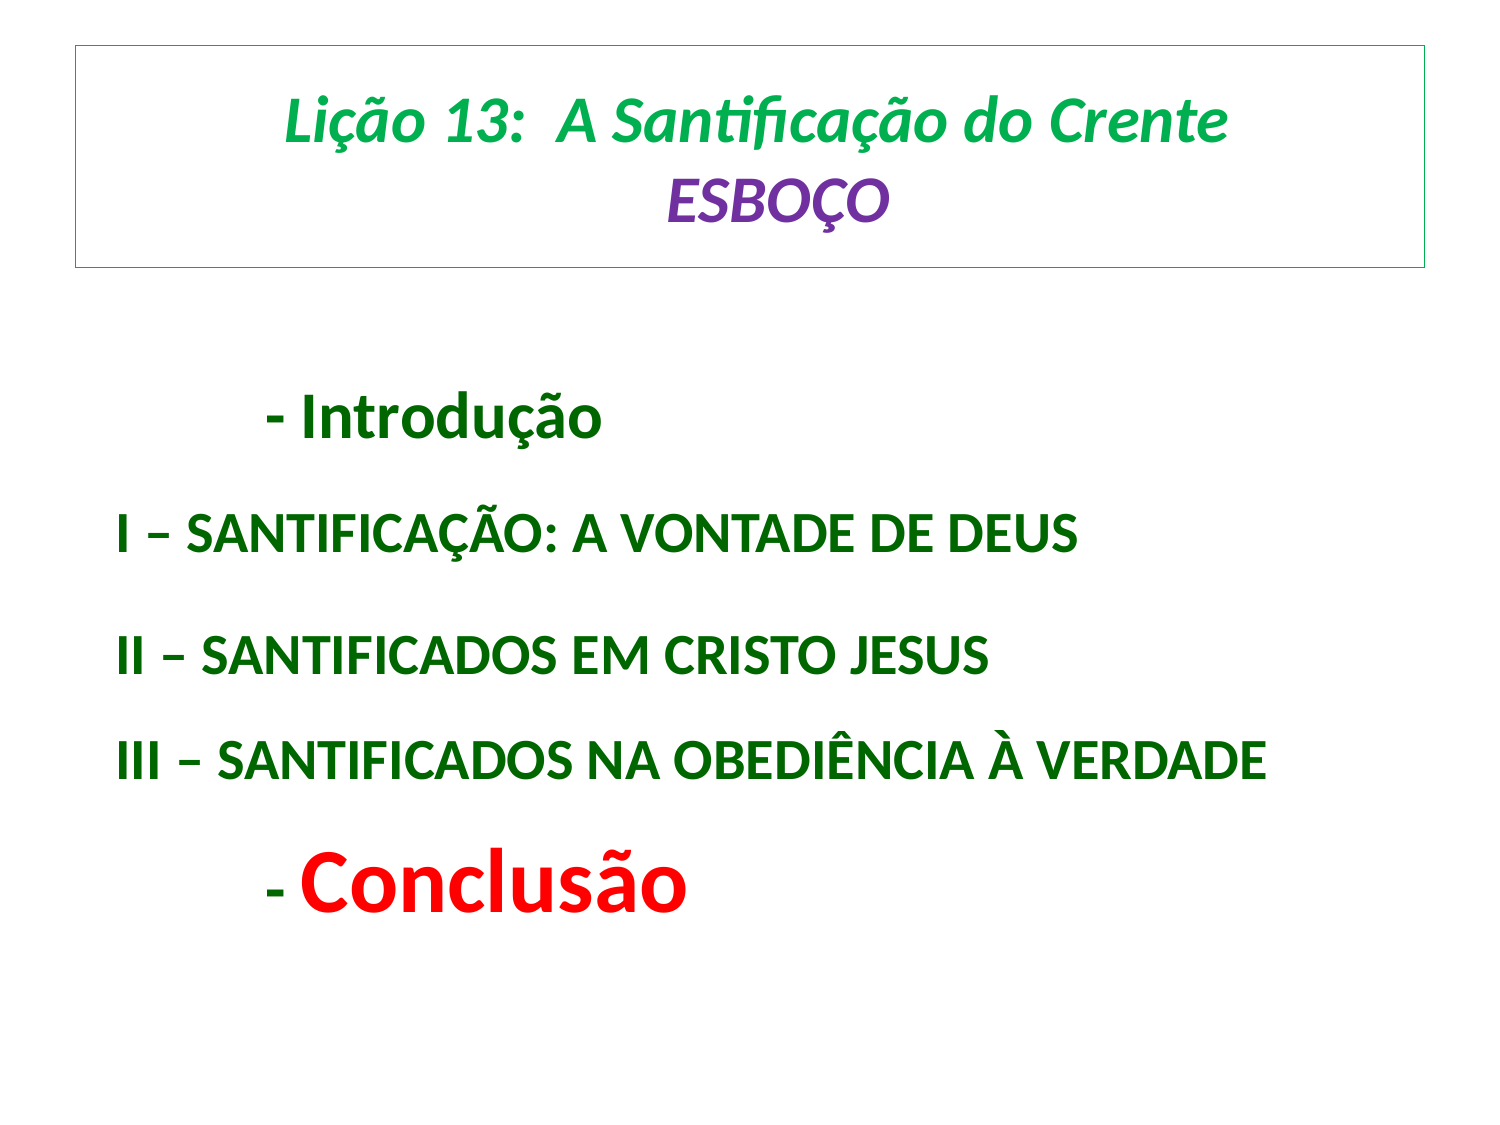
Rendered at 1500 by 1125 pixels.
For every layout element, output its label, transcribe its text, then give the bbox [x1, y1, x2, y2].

list - Introdução I – SANTIFICAÇÃO: A VONTADE DE DEUS II – SANTIFICADOS EM CRISTO JESUS III – SANTIFICADOS NA OBEDIÊNCIA À VERDADE - Conclusão [100, 314, 1424, 975]
title Lição 13: A Santificação do Crente ESBOÇO [75, 45, 1425, 268]
